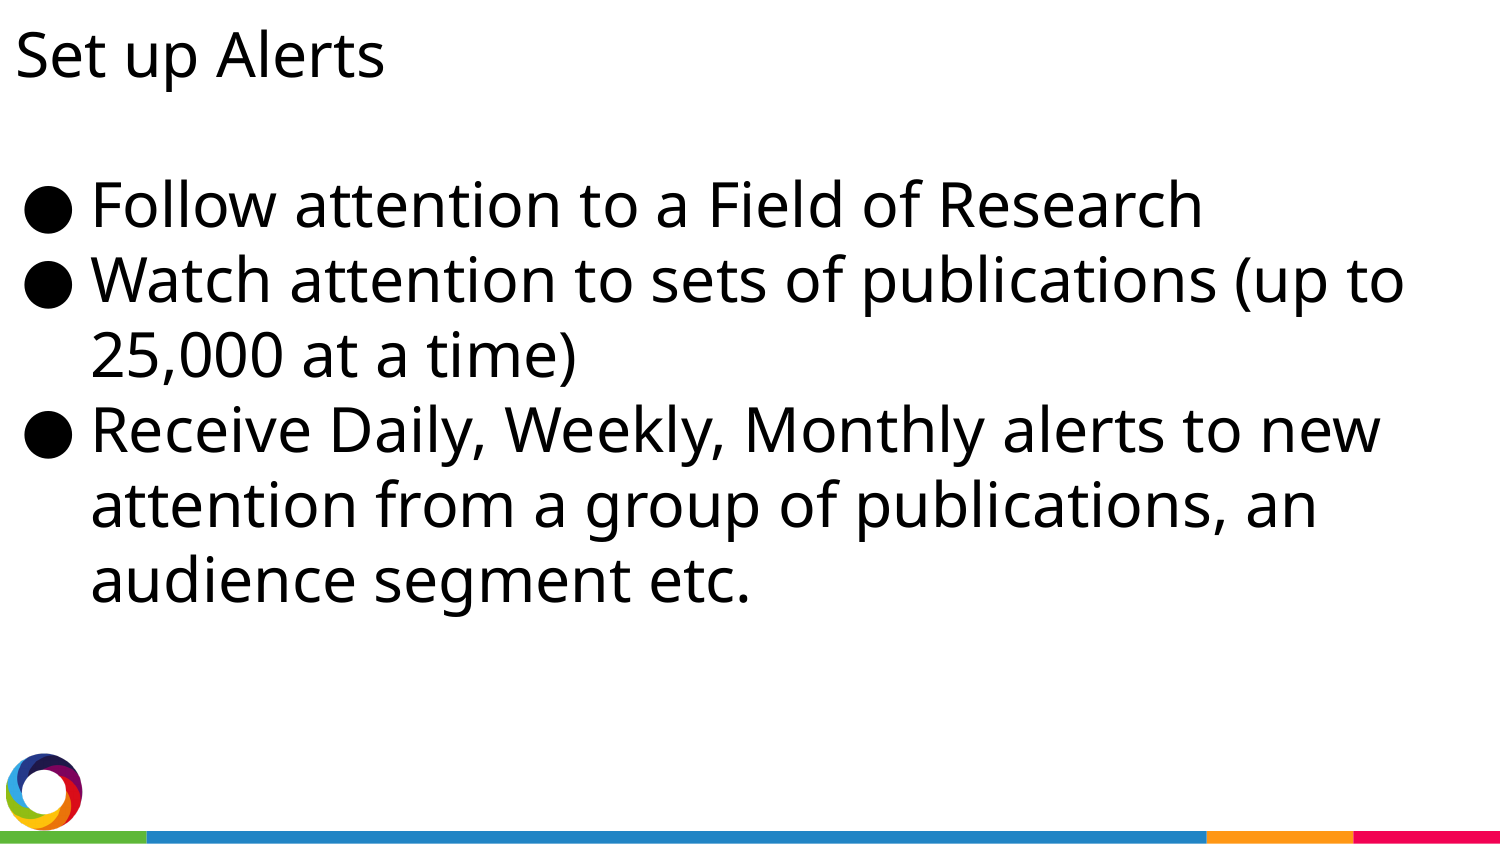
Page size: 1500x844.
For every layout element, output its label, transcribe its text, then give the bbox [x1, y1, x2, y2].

text_box Set up Alerts Follow attention to a Field of Research Watch attention to sets of publications (up to 25,000 at a time) Receive Daily, Weekly, Monthly alerts to new attention from a group of publications, an audience segment etc. [0, 0, 1489, 672]
picture [6, 753, 88, 831]
